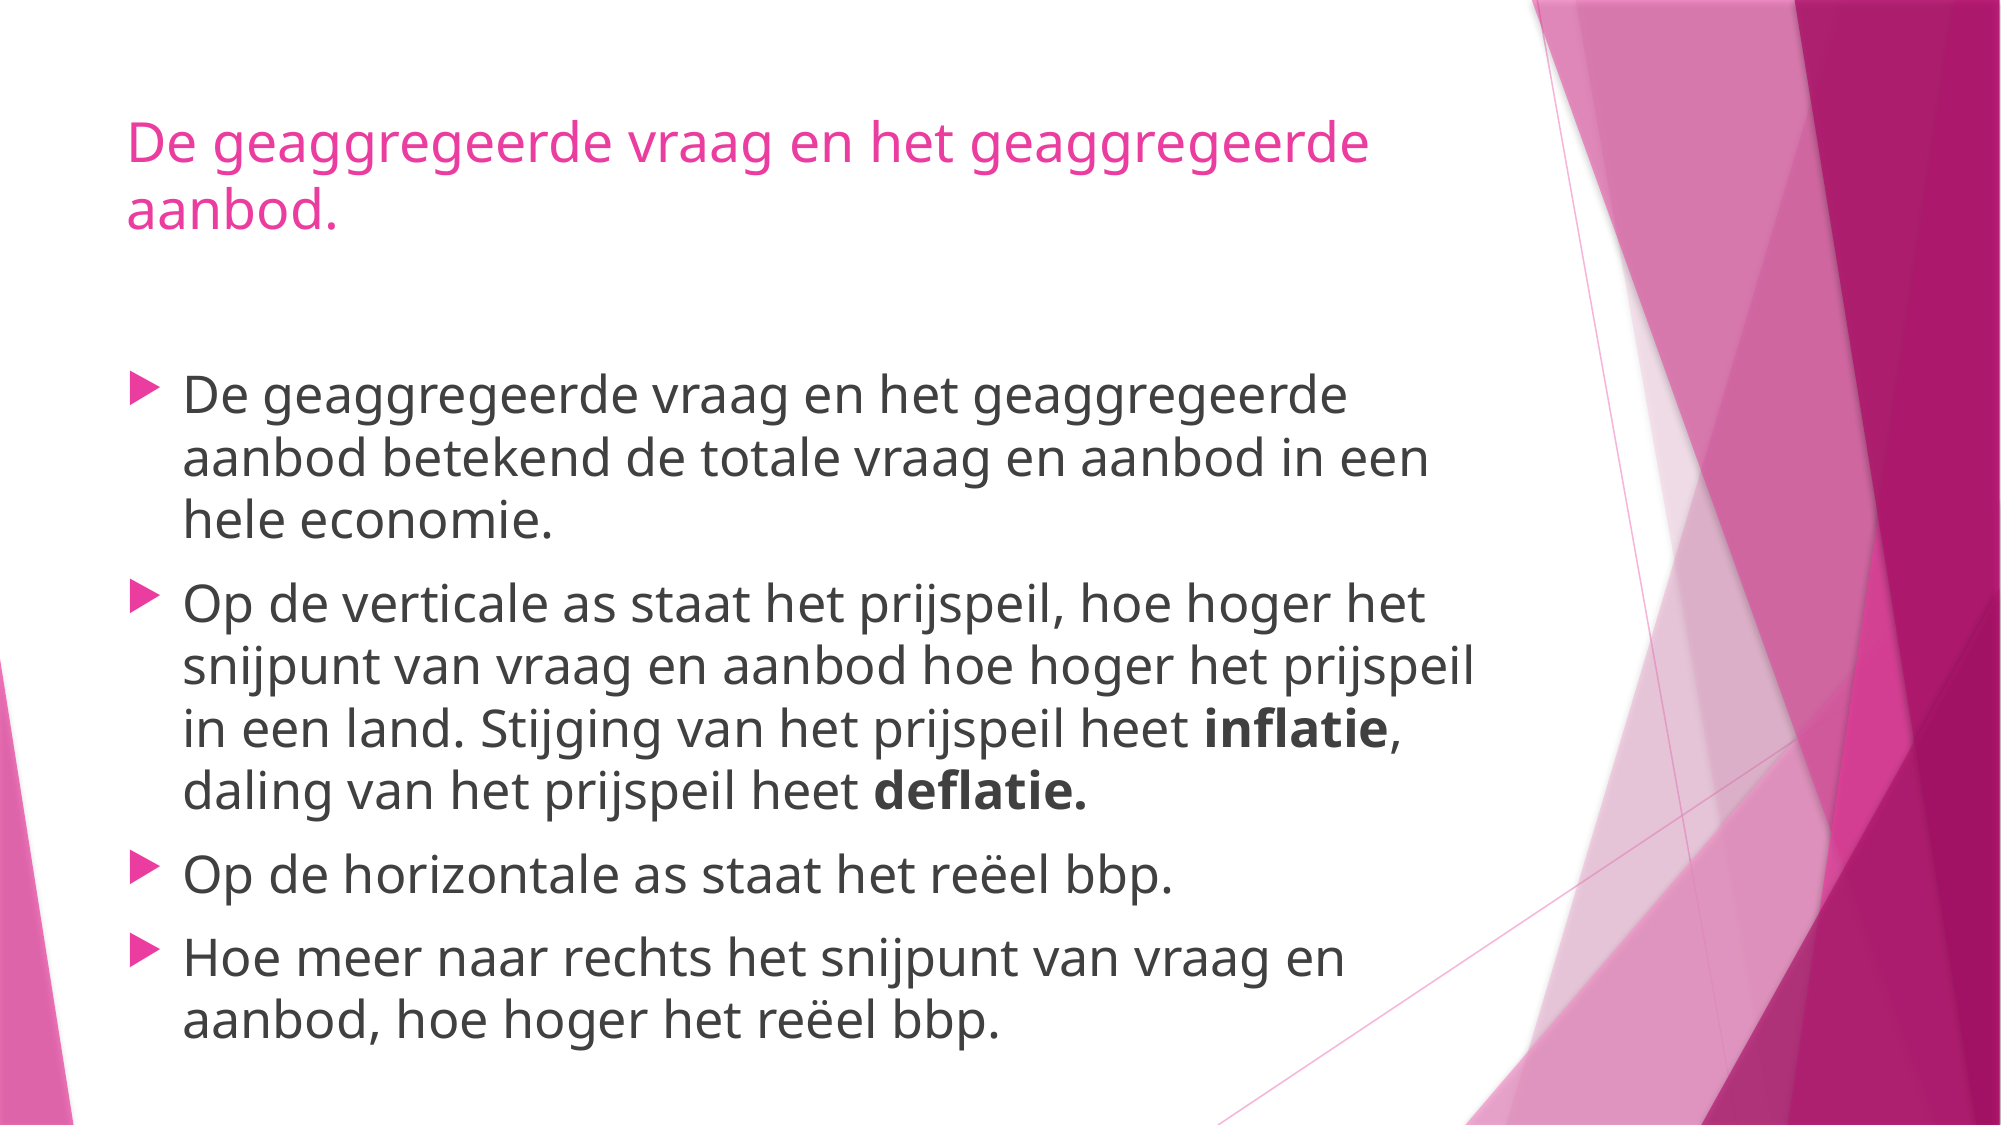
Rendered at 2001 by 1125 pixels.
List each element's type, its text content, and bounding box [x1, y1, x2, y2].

title De geaggregeerde vraag en het geaggregeerde aanbod. [111, 99, 1522, 317]
list De geaggregeerde vraag en het geaggregeerde aanbod betekend de totale vraag en aanbod in een hele economie. Op de verticale as staat het prijspeil, hoe hoger het snijpunt van vraag en aanbod hoe hoger het prijspeil in een land. Stijging van het prijspeil heet inflatie, daling van het prijspeil heet deflatie. Op de horizontale as staat het reëel bbp. Hoe meer naar rechts het snijpunt van vraag en aanbod, hoe hoger het reëel bbp. [111, 354, 1522, 992]
